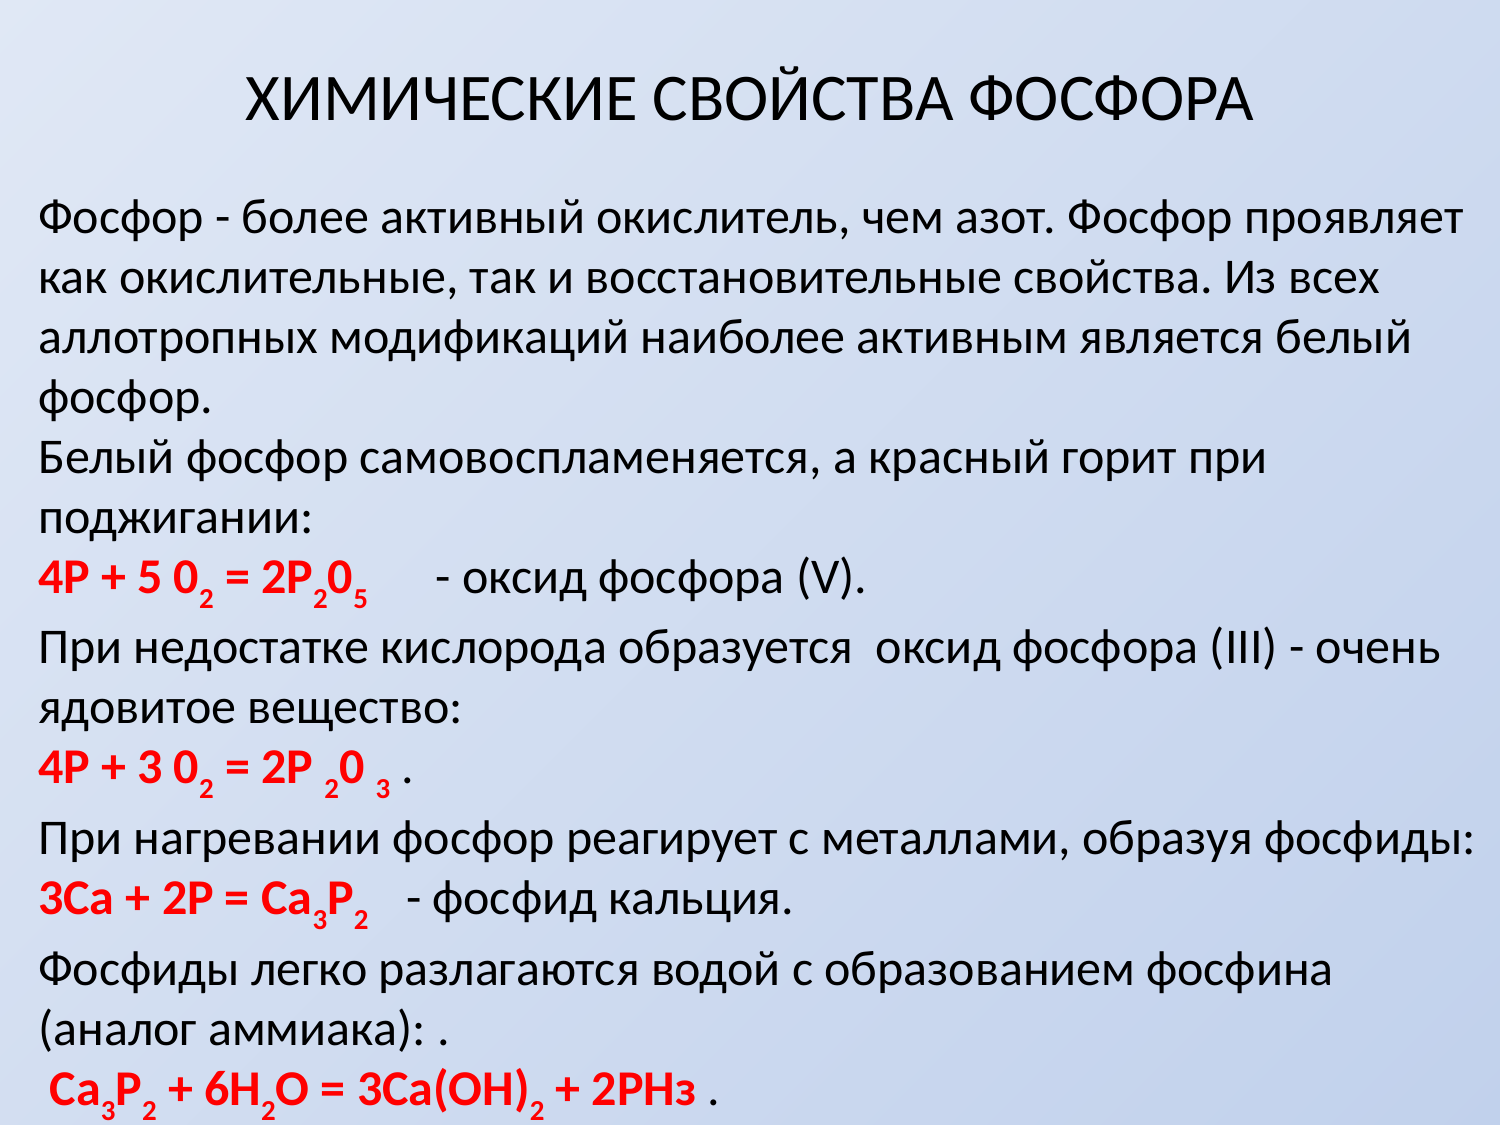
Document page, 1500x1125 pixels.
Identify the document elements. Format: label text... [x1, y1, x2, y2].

title ХИМИЧЕСКИЕ СВОЙСТВА ФОСФОРА [75, 0, 1425, 175]
text_box Фосфор - более активный окислитель, чем азот. Фосфор проявляет как окислительные, так и восстановительные свойства. Из всех аллотропных модификаций наиболее активным является белый фосфор. Белый фосфор самовоспламеняется, а красный горит при поджигании: 4Р + 5 02 = 2Р205 - оксид фосфора (V). При недостатке кислорода образуется оксид фосфора (III) - очень ядовитое вещество: 4Р + 3 02 = 2Р 20 3 . При нагревании фосфор реагирует с металлами, образуя фосфиды: 3Са + 2Р = Са3Р2 - фосфид кальция. Фосфиды легко разлагаются водой с образованием фосфина (аналог аммиака): . Са3Р2 + 6Н2О = 3Са(ОН)2 + 2РНз . [23, 175, 1500, 1125]
